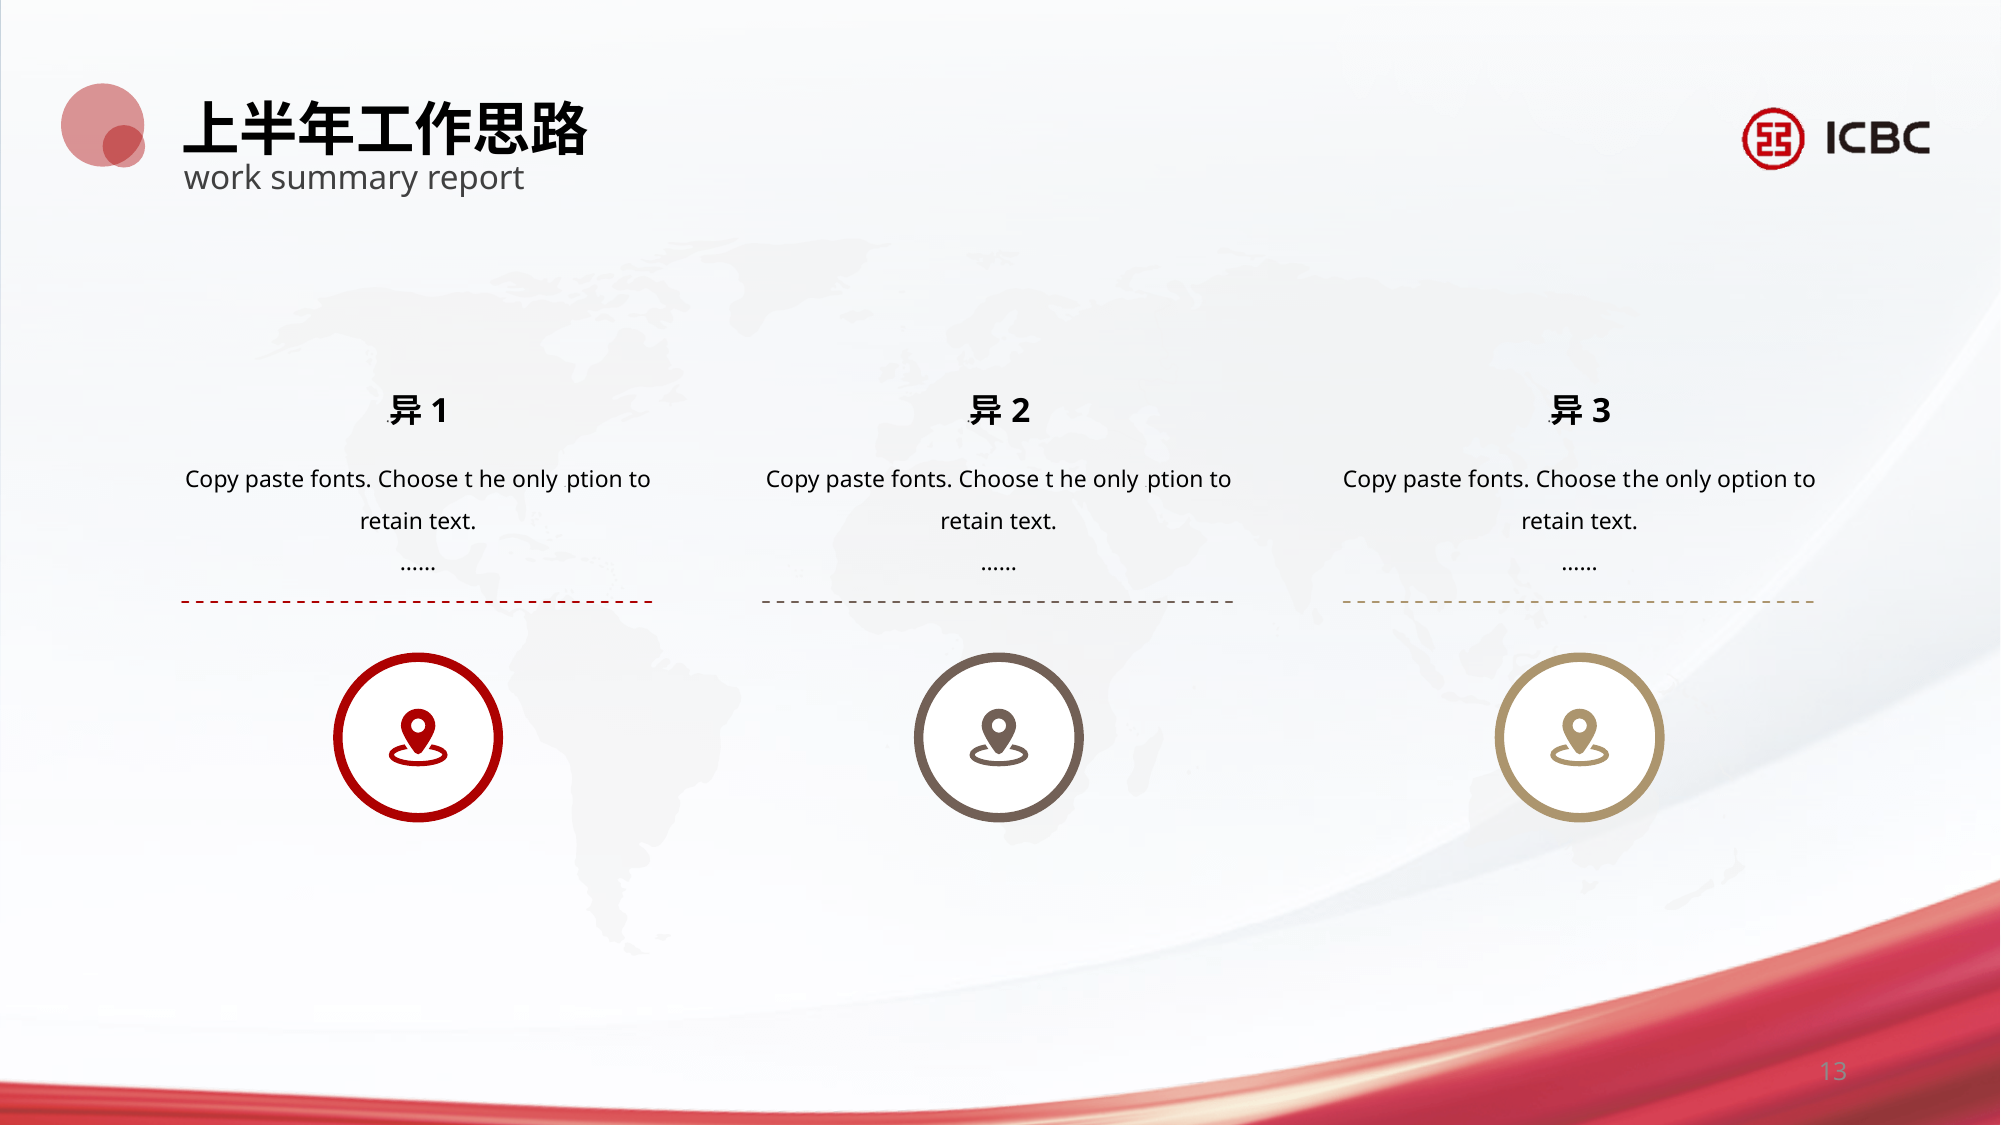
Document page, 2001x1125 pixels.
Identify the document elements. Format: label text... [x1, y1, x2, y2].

text_box [1, 0, 2000, 952]
text_box 上半年工作思路 [166, 84, 709, 170]
picture [0, 0, 2001, 1125]
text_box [61, 83, 146, 168]
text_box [155, 237, 1843, 956]
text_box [1645, 70, 2000, 177]
text_box work summary report [169, 148, 541, 204]
